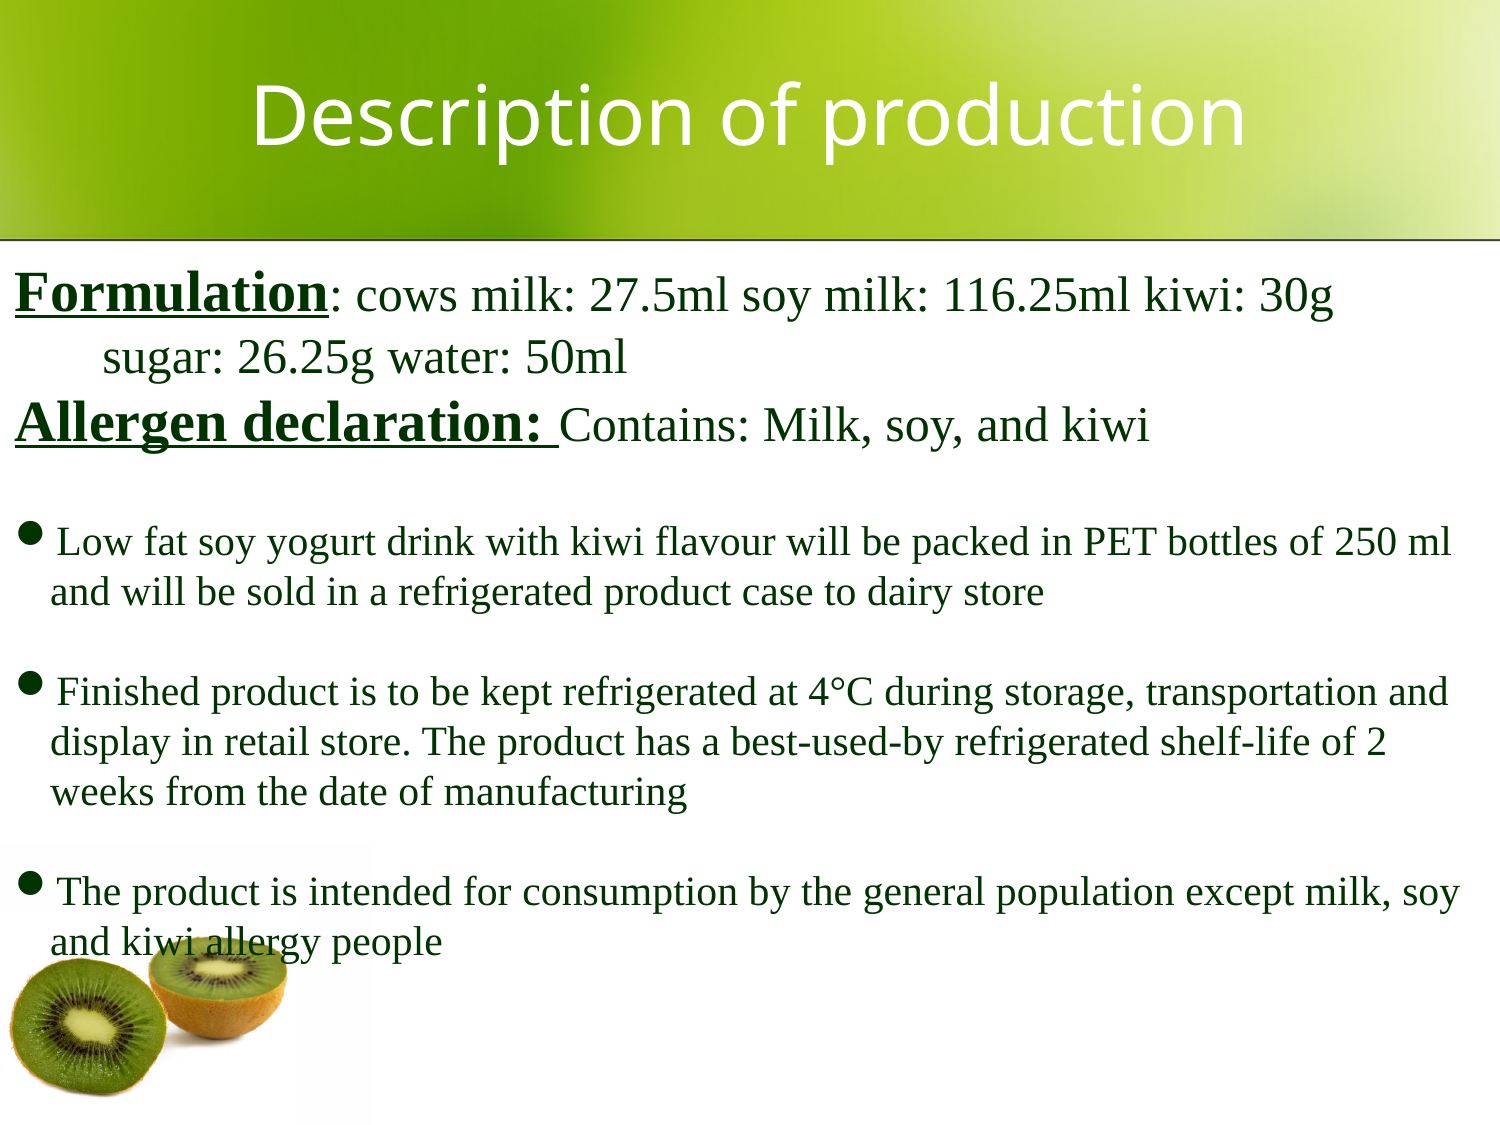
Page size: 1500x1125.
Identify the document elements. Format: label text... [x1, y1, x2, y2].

title Description of production [62, 37, 1438, 188]
picture [0, 913, 1500, 1125]
text_box Formulation: cows milk: 27.5ml soy milk: 116.25ml kiwi: 30g sugar: 26.25g water: 50ml Allergen declaration: Contains: Milk, soy, and kiwi Low fat soy yogurt drink with kiwi flavour will be packed in PET bottles of 250 ml and will be sold in a refrigerated product case to dairy store Finished product is to be kept refrigerated at 4°C during storage, transportation and display in retail store. The product has a best-used-by refrigerated shelf-life of 2 weeks from the date of manufacturing The product is intended for consumption by the general population except milk, soy and kiwi allergy people [0, 246, 1500, 1031]
picture [0, 0, 1500, 246]
